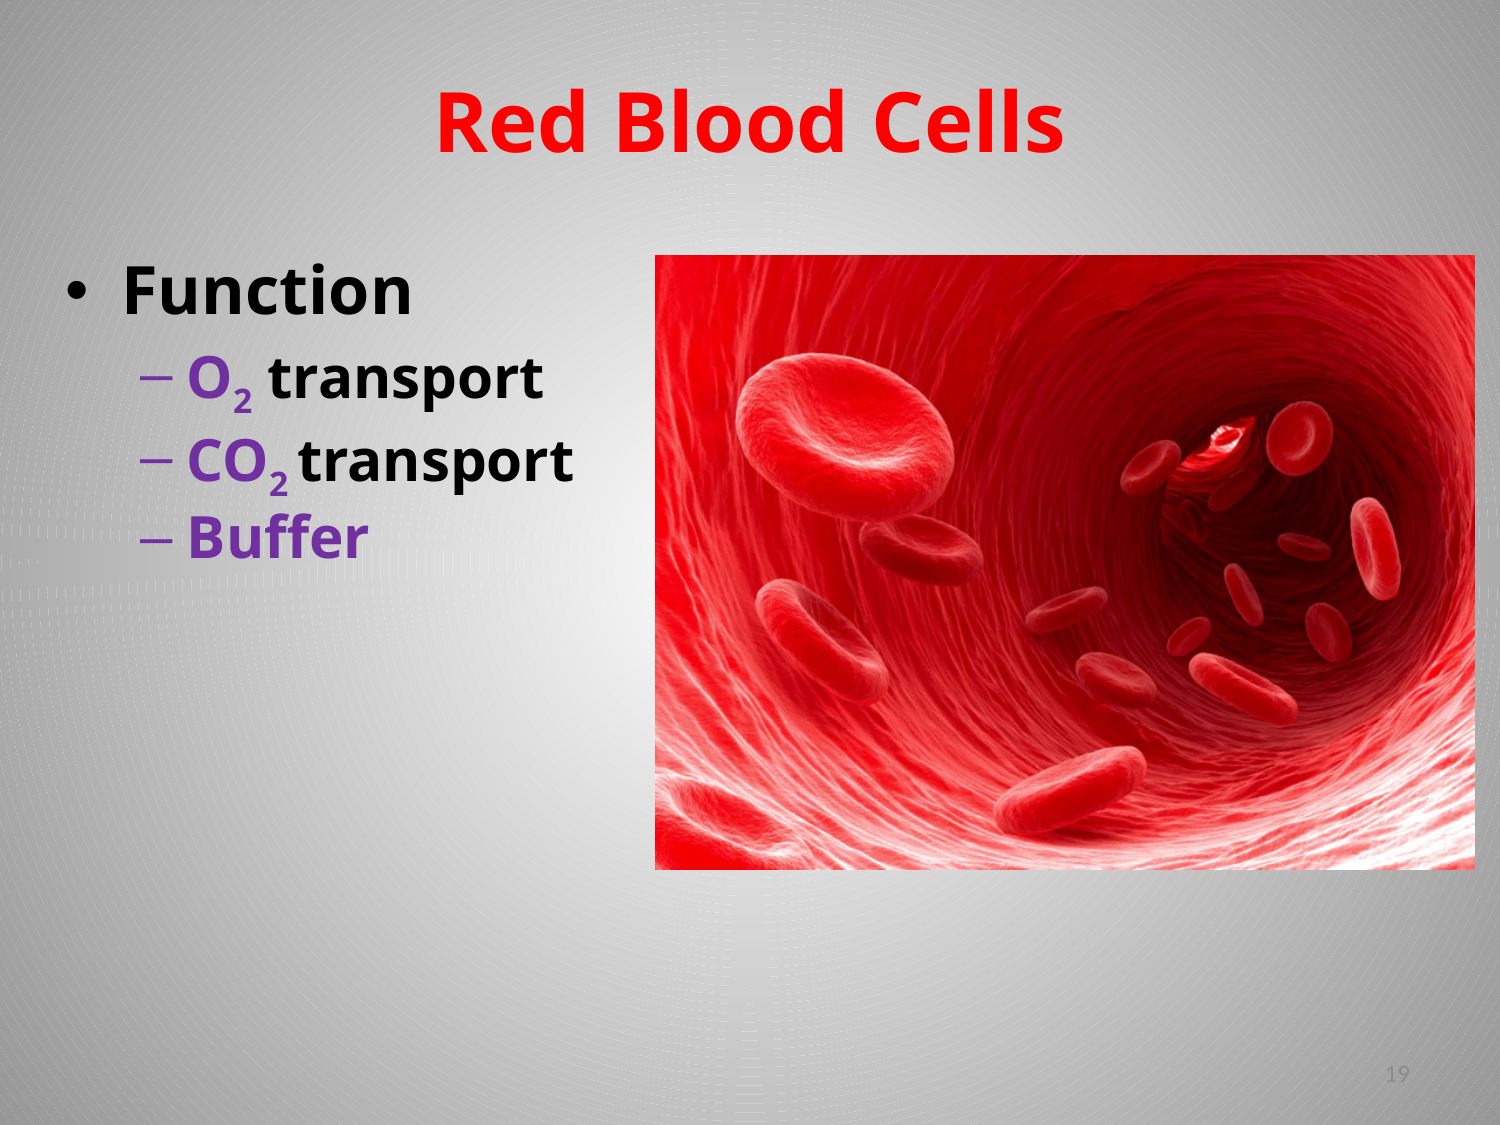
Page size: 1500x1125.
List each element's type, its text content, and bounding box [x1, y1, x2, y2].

slide_number 19 [1074, 1042, 1425, 1103]
title Red Blood Cells [112, 24, 1388, 213]
list Function O2 transport CO2 transport Buffer [50, 249, 675, 650]
picture [655, 255, 1475, 870]
